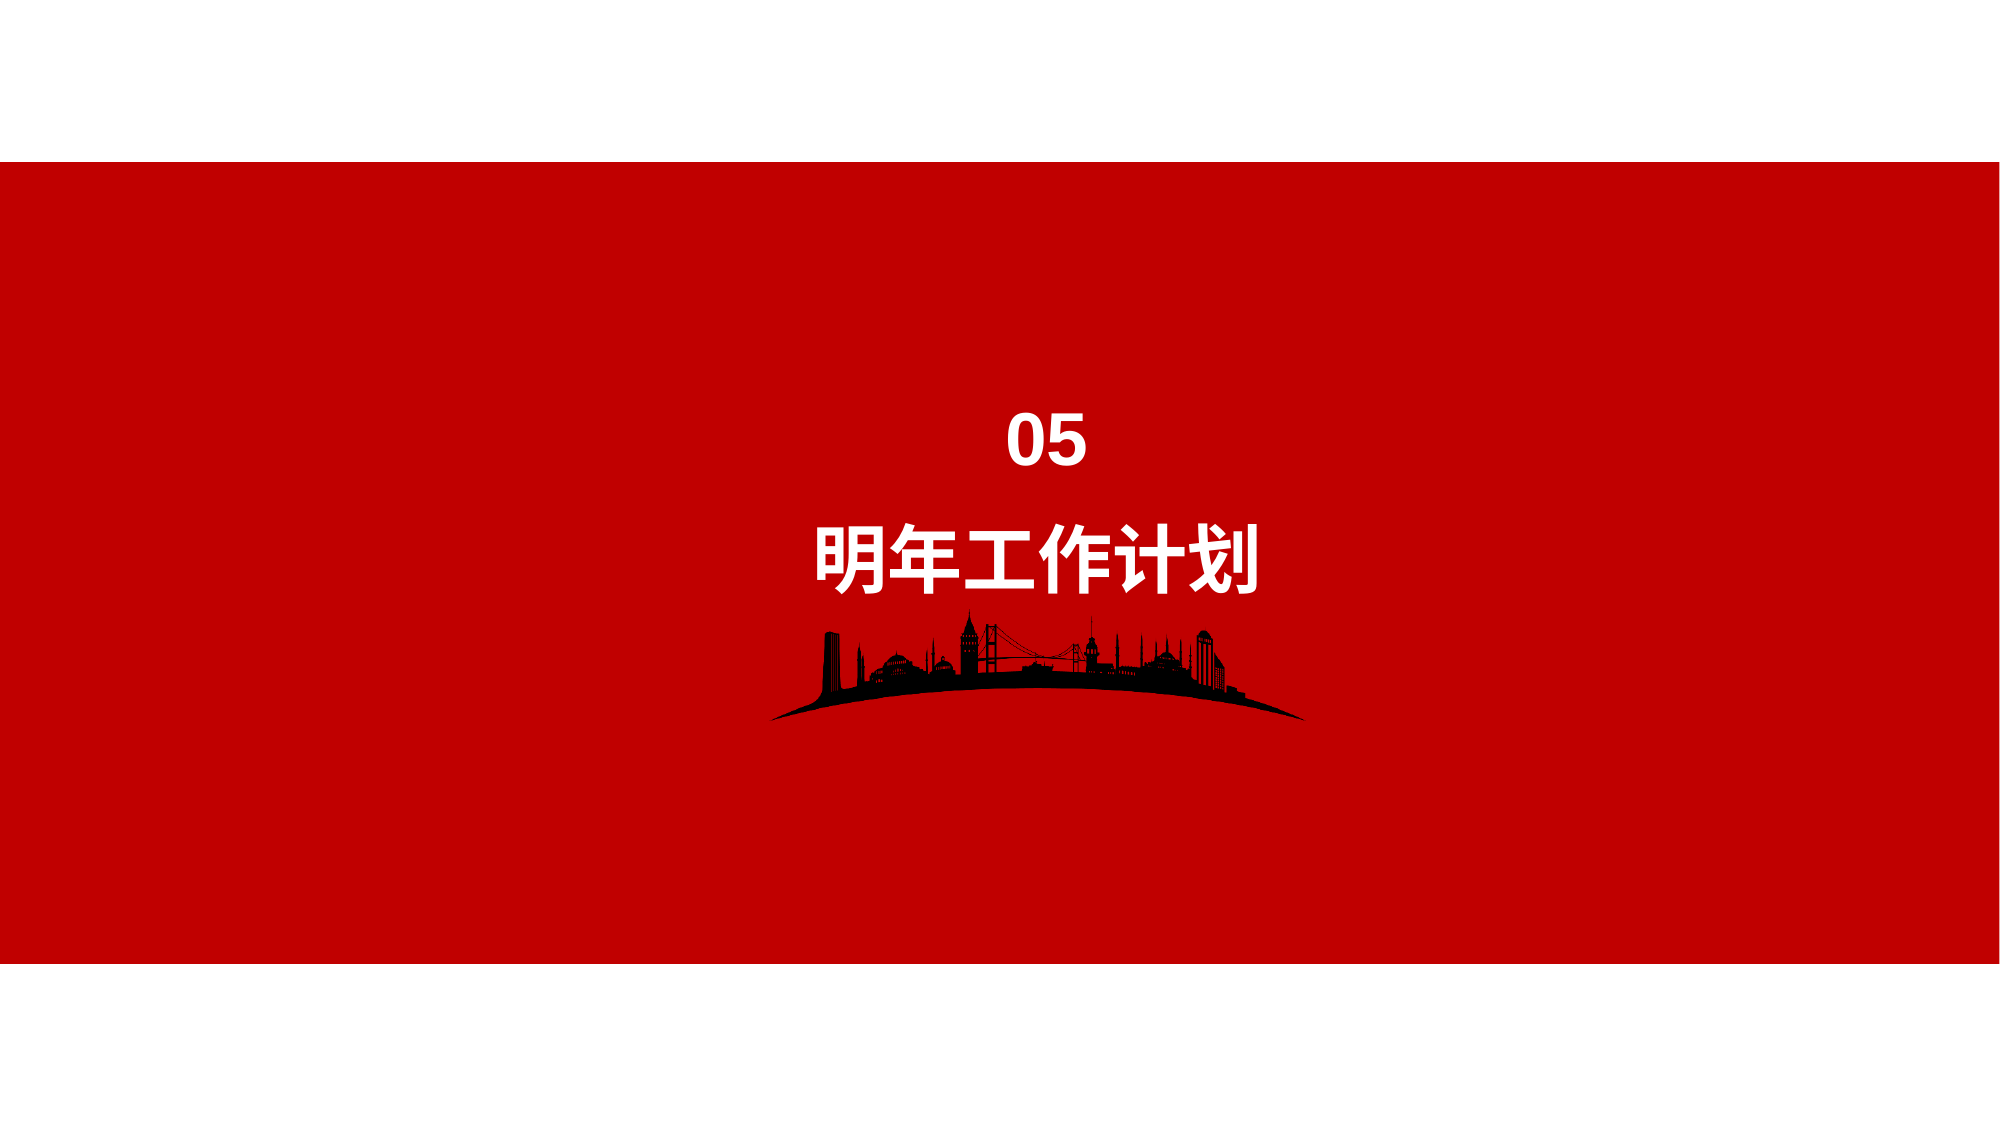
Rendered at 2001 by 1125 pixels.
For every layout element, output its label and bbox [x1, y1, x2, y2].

text_box [584, 383, 1491, 596]
picture [768, 609, 1306, 721]
text_box [0, 161, 2000, 965]
